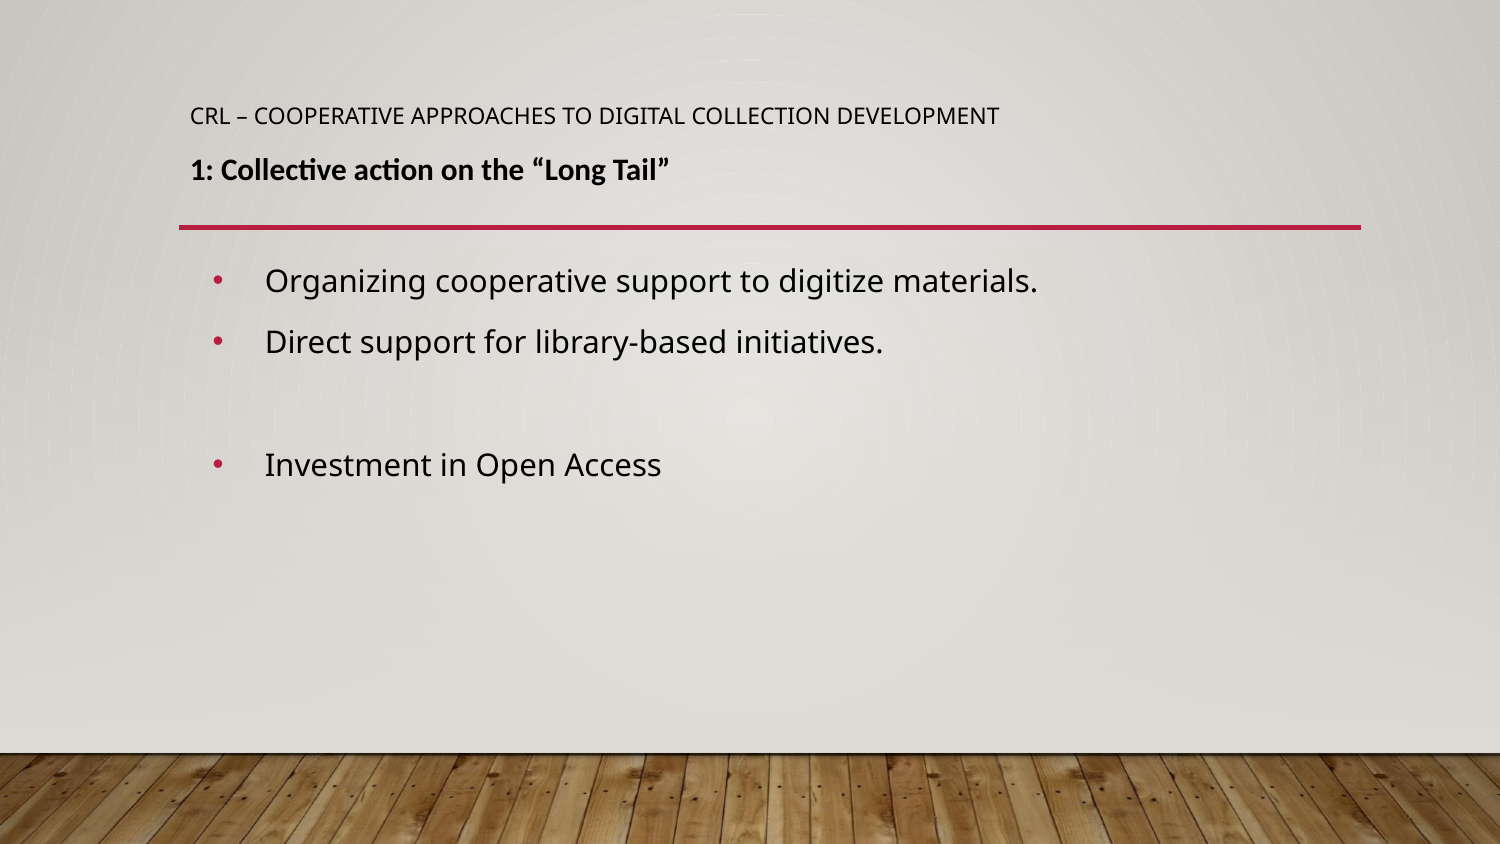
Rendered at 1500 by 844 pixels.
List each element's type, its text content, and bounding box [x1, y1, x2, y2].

title CRL – COOPERATIVE APPROACHES TO DIGITAL COLLECTION DEVELOPMENT 1: Collective action on the “Long Tail” [178, 98, 1361, 229]
picture [0, 753, 1500, 844]
list Organizing cooperative support to digitize materials. Direct support for library-based initiatives. Investment in Open Access [178, 247, 1361, 673]
